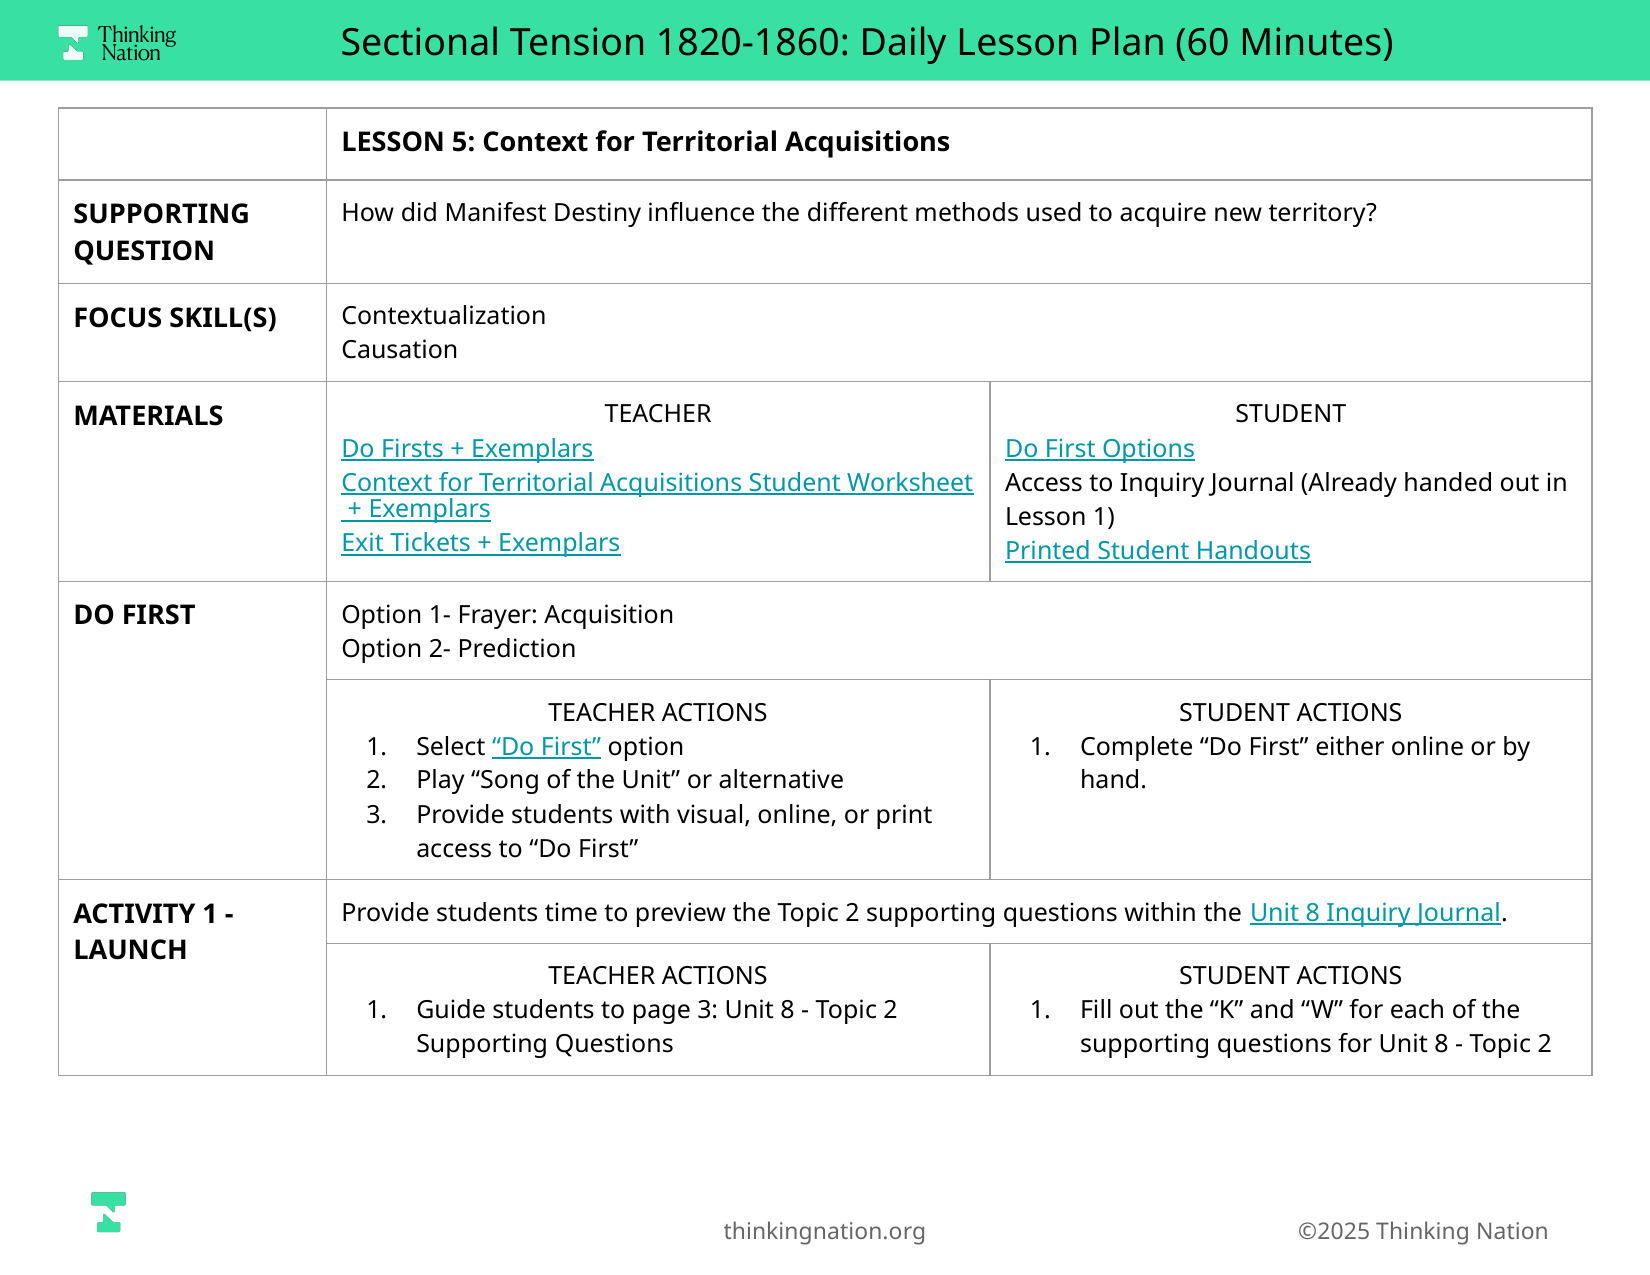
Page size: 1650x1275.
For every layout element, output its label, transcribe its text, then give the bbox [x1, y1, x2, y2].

table_header [59, 109, 326, 179]
table_cell SUPPORTING QUESTION [59, 181, 326, 283]
table_cell DO FIRST [59, 582, 326, 879]
table_cell Option 1- Frayer: Acquisition Option 2- Prediction [327, 582, 1591, 679]
text_box Sectional Tension 1820-1860: Daily Lesson Plan (60 Minutes) [0, 0, 1650, 81]
table_cell MATERIALS [59, 382, 326, 581]
table_cell TEACHER ACTIONS Select “Do First” option Play “Song of the Unit” or alternative Provide students with visual, online, or print access to “Do First” [327, 680, 989, 879]
table_cell TEACHER Do Firsts + Exemplars Context for Territorial Acquisitions Student Worksheet + Exemplars Exit Tickets + Exemplars [327, 382, 989, 581]
table_cell STUDENT ACTIONS Fill out the “K” and “W” for each of the supporting questions for Unit 8 - Topic 2 [991, 944, 1591, 1075]
table_cell Contextualization Causation [327, 284, 1591, 381]
picture [45, 14, 180, 85]
text_box thinkingnation.org [629, 1200, 1021, 1240]
table_cell How did Manifest Destiny influence the different methods used to acquire new territory? [327, 181, 1591, 283]
table_header LESSON 5: Context for Territorial Acquisitions [327, 109, 1591, 179]
table_cell FOCUS SKILL(S) [59, 284, 326, 381]
table_cell Provide students time to preview the Topic 2 supporting questions within the Unit 8 Inquiry Journal. [327, 880, 1591, 943]
table_cell STUDENT ACTIONS Complete “Do First” either online or by hand. [991, 680, 1591, 879]
text_box ©2025 Thinking Nation [1174, 1200, 1566, 1240]
table_cell ACTIVITY 1 - LAUNCH [59, 880, 326, 1075]
table_cell TEACHER ACTIONS Guide students to page 3: Unit 8 - Topic 2 Supporting Questions [327, 944, 989, 1075]
picture [80, 1184, 136, 1240]
table_cell STUDENT Do First Options Access to Inquiry Journal (Already handed out in Lesson 1) Printed Student Handouts [991, 382, 1591, 581]
